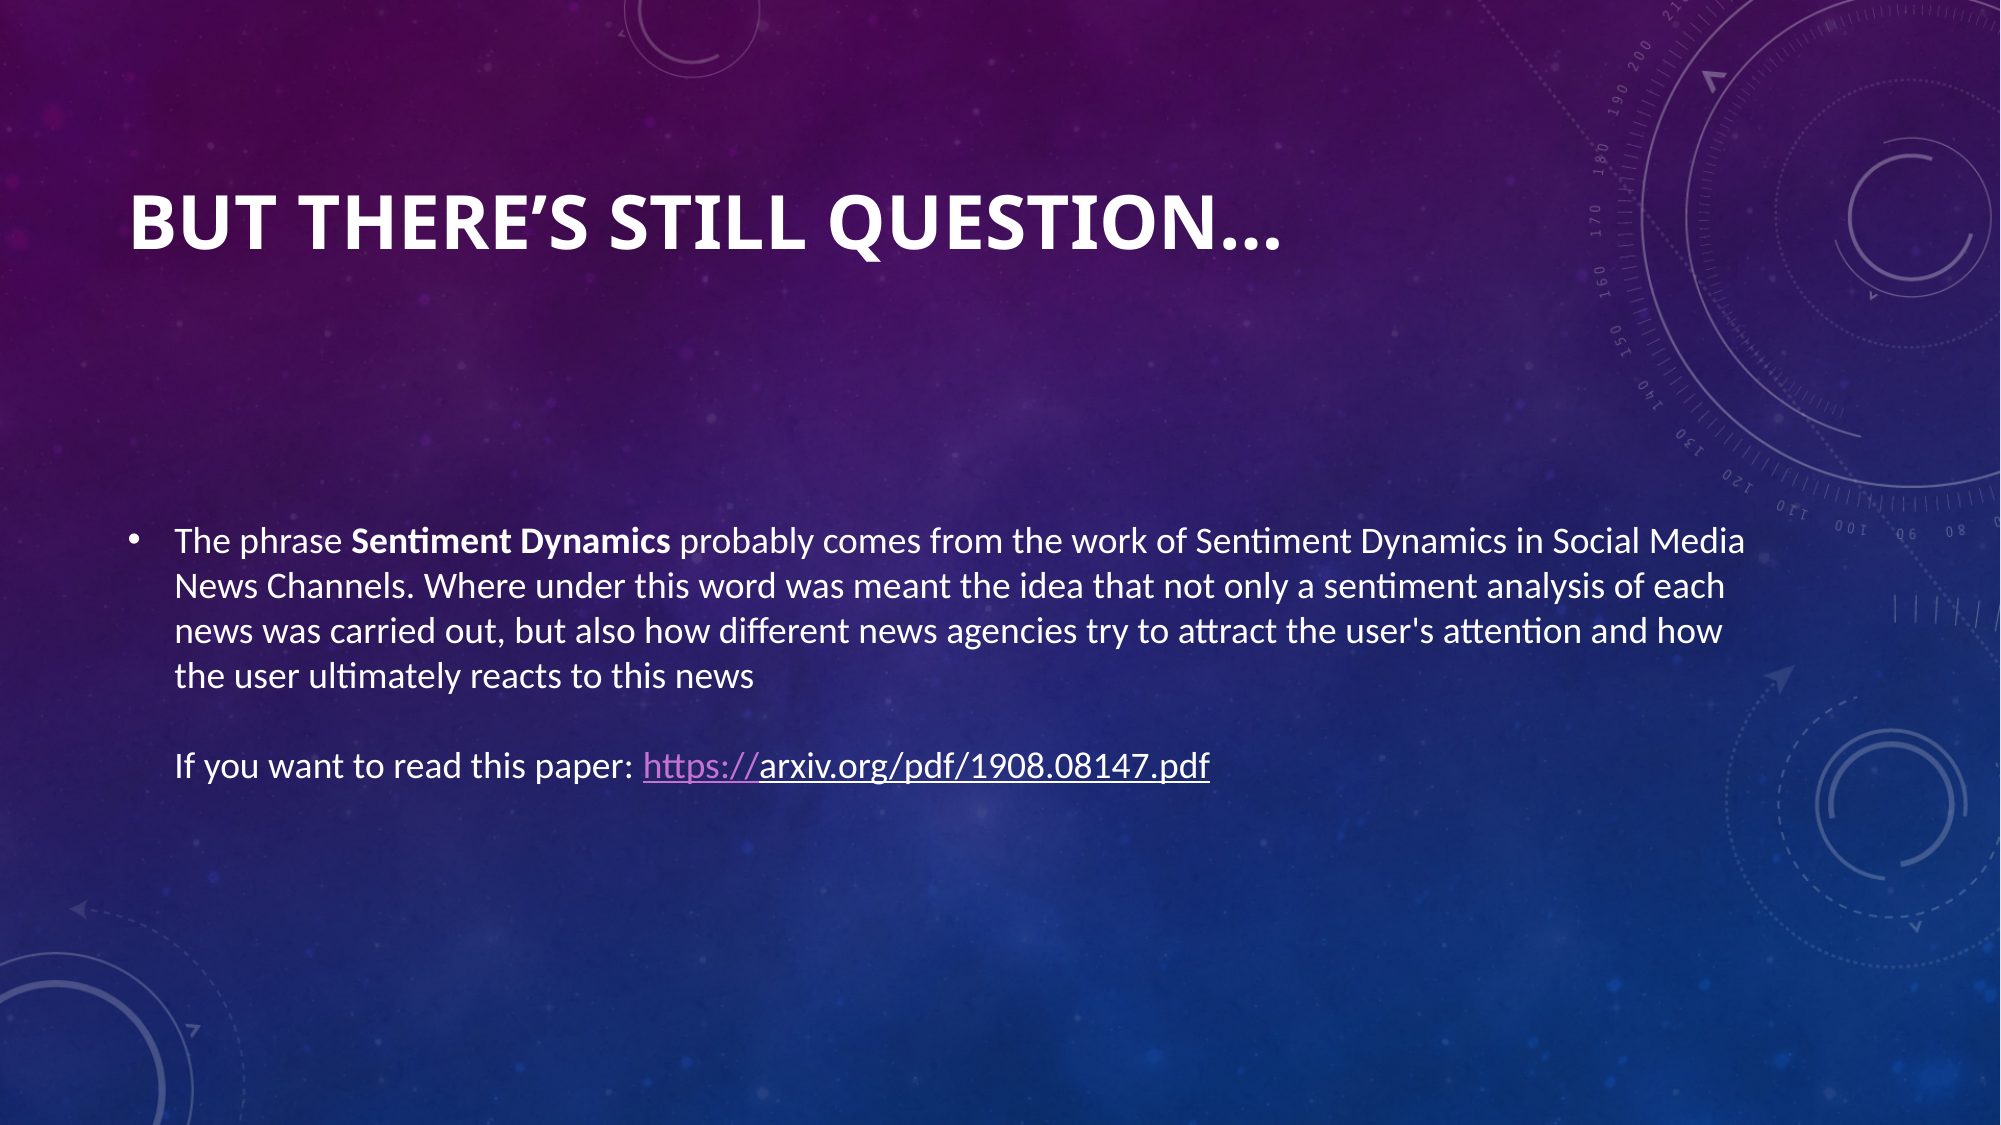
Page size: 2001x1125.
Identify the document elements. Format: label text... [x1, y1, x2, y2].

title But there’s still question… [112, 99, 1775, 339]
picture [0, 0, 2001, 1125]
list The phrase Sentiment Dynamics probably comes from the work of Sentiment Dynamics in Social Media News Channels. Where under this word was meant the idea that not only a sentiment analysis of each news was carried out, but also how different news agencies try to attract the user's attention and how the user ultimately reacts to this news If you want to read this paper: https://arxiv.org/pdf/1908.08147.pdf [112, 351, 1775, 950]
